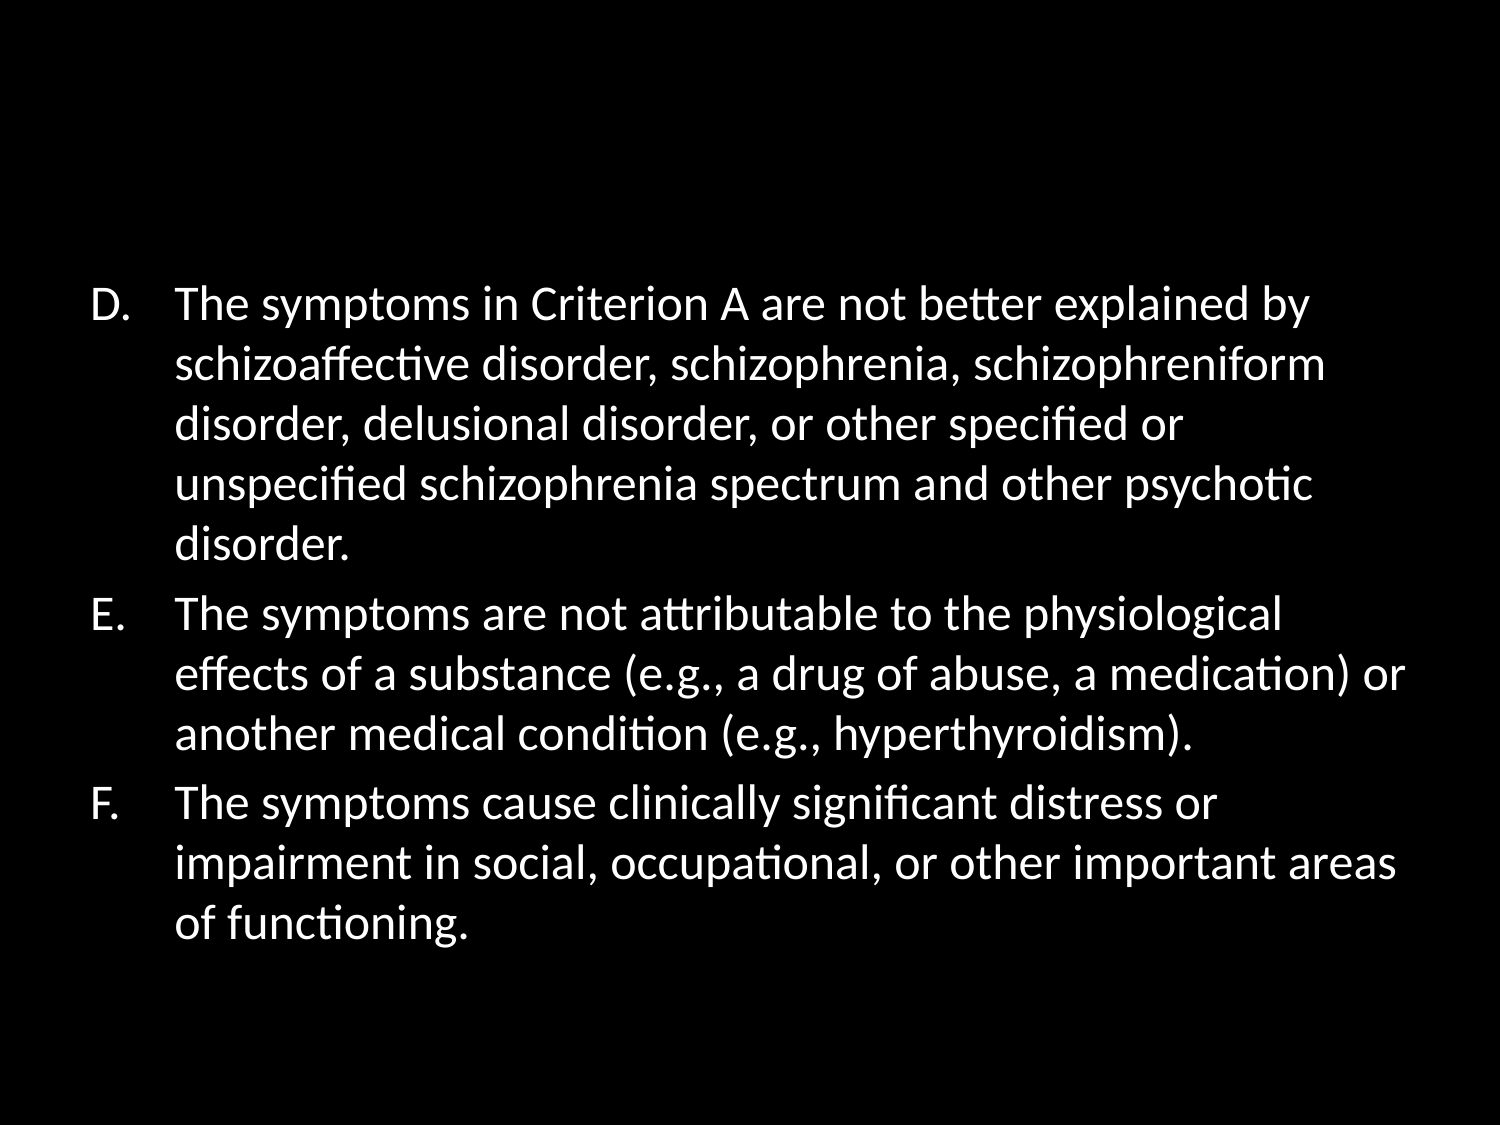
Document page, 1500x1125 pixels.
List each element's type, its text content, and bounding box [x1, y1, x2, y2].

list The symptoms in Criterion A are not better explained by schizoaffective disorder, schizophrenia, schizophreniform disorder, delusional disorder, or other specified or unspecified schizophrenia spectrum and other psychotic disorder. The symptoms are not attributable to the physiological effects of a substance (e.g., a drug of abuse, a medication) or another medical condition (e.g., hyperthyroidism). The symptoms cause clinically significant distress or impairment in social, occupational, or other important areas of functioning. [75, 262, 1425, 1005]
